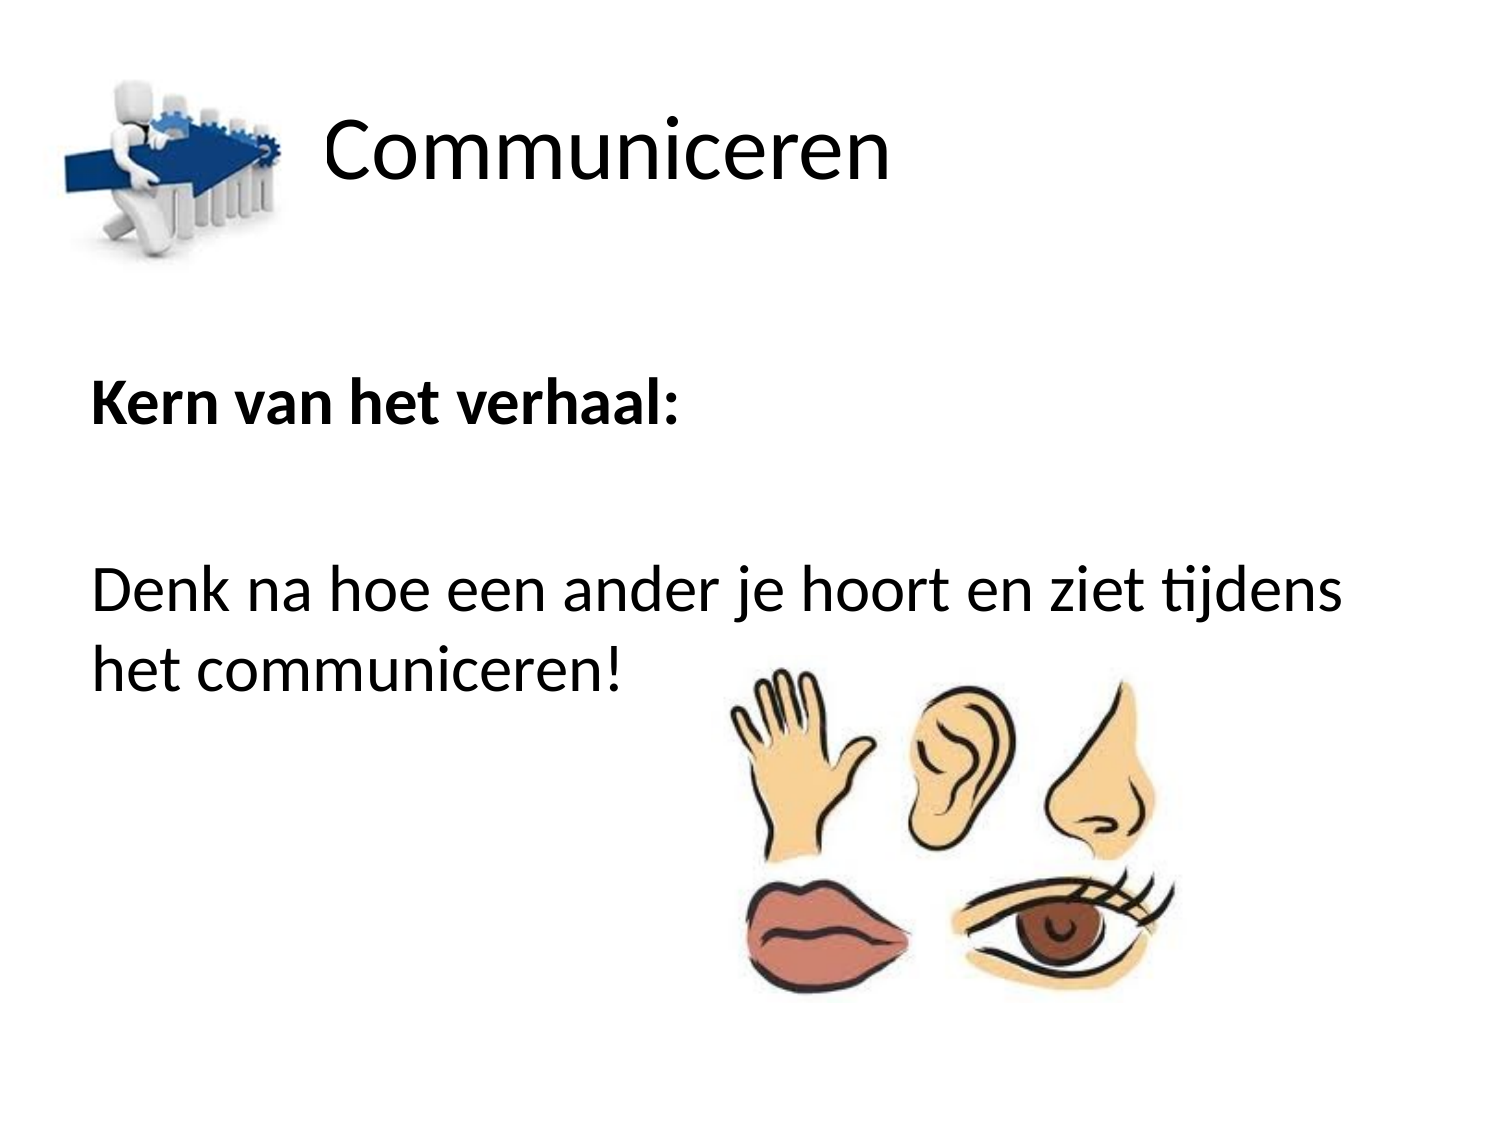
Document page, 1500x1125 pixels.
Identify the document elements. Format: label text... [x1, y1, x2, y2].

picture [711, 655, 1191, 1004]
picture [17, 66, 327, 281]
list Kern van het verhaal: Denk na hoe een ander je hoort en ziet tijdens het communiceren! [76, 349, 1425, 1005]
title Communiceren [301, 54, 916, 232]
